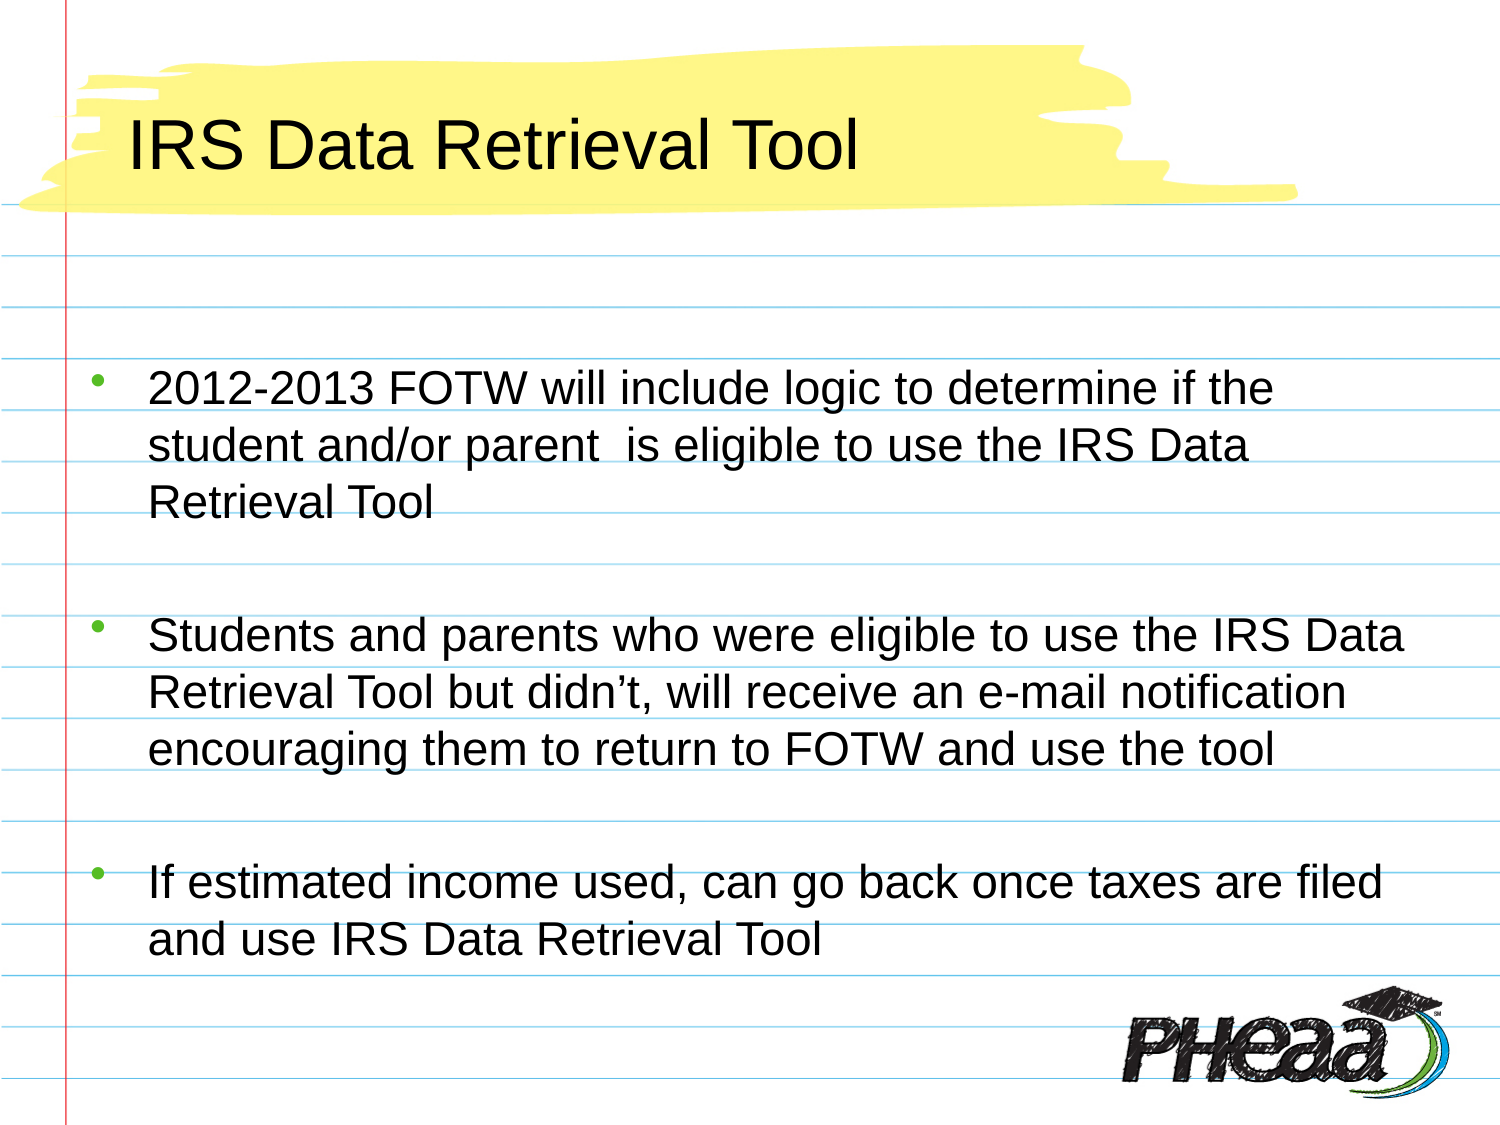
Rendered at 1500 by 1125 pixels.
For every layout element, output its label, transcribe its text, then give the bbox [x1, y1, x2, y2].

list 2012-2013 FOTW will include logic to determine if the student and/or parent is eligible to use the IRS Data Retrieval Tool Students and parents who were eligible to use the IRS Data Retrieval Tool but didn’t, will receive an e-mail notification encouraging them to return to FOTW and use the tool If estimated income used, can go back once taxes are filed and use IRS Data Retrieval Tool [75, 350, 1425, 1005]
title IRS Data Retrieval Tool [112, 82, 1463, 200]
picture [0, 0, 1500, 1125]
